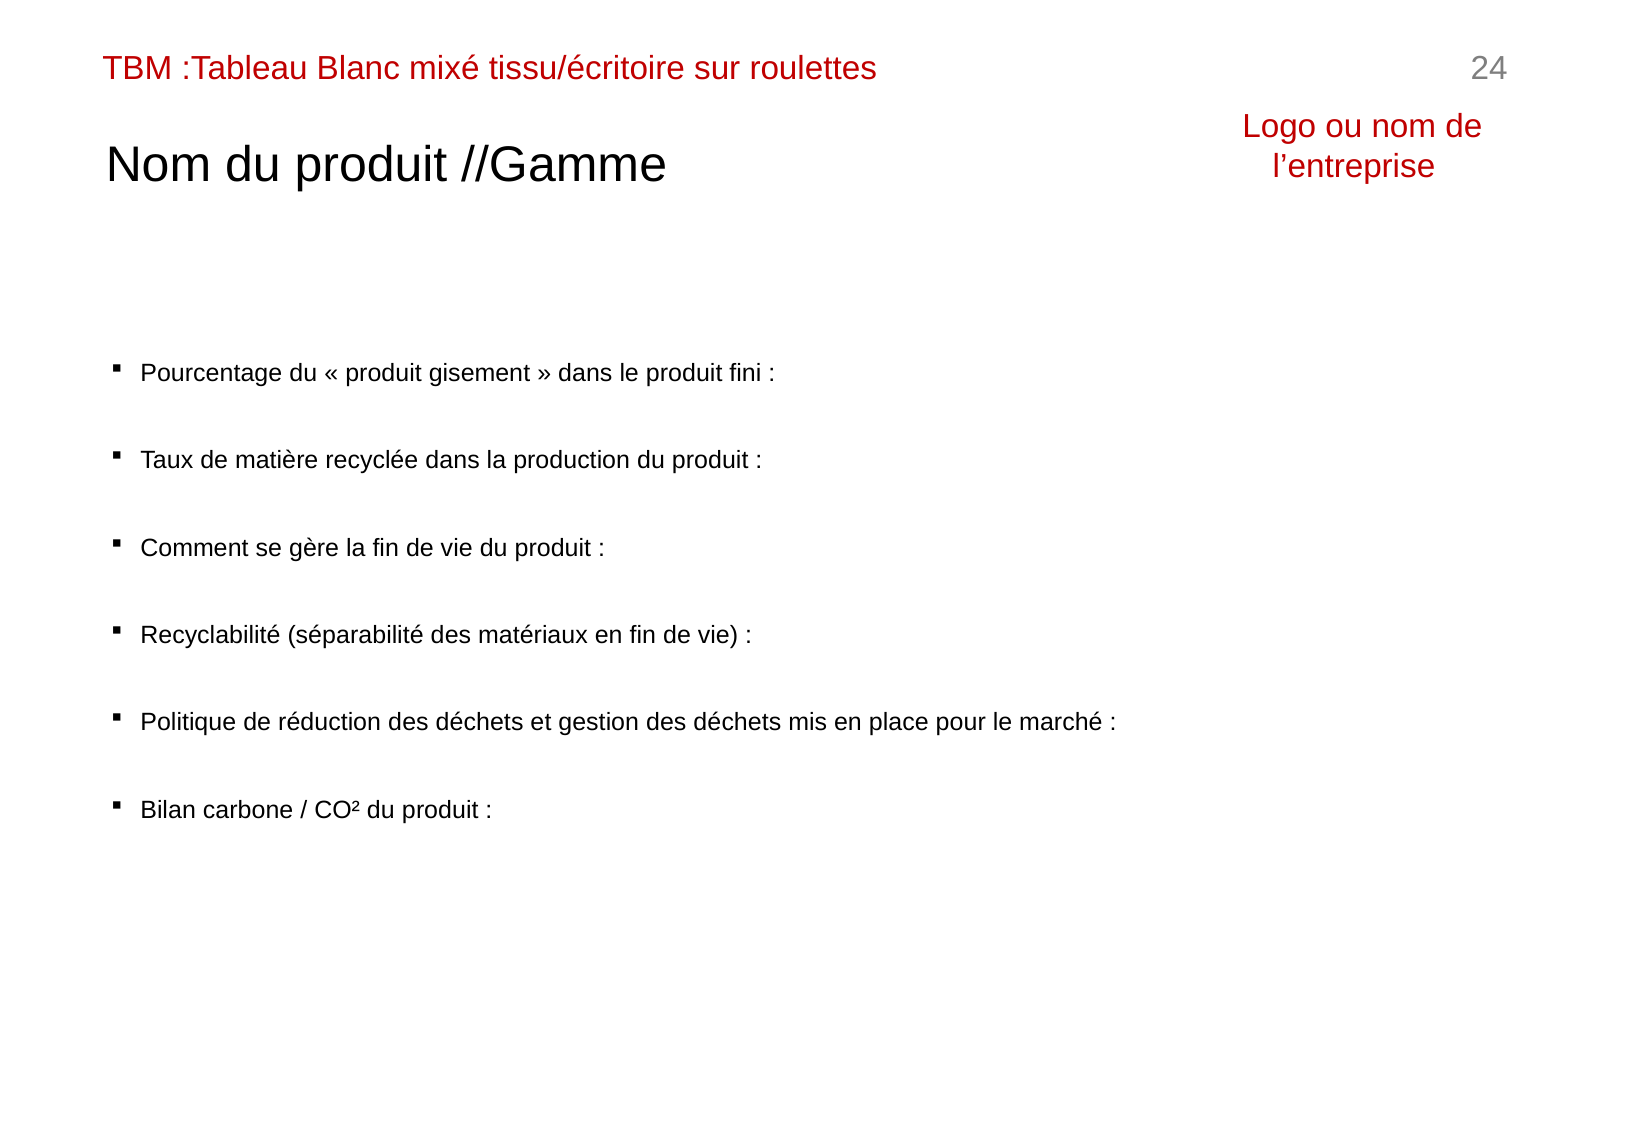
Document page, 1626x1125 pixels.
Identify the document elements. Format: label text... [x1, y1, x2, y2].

title TBM :Tableau Blanc mixé tissu/écritoire sur roulettes [102, 19, 1426, 109]
text_box Pourcentage du « produit gisement » dans le produit fini : Taux de matière recyclée dans la production du produit : Comment se gère la fin de vie du produit : Recyclabilité (séparabilité des matériaux en fin de vie) : Politique de réduction des déchets et gestion des déchets mis en place pour le marché : Bilan carbone / CO² du produit : [81, 304, 1333, 1067]
text_box Logo ou nom de l’entreprise [1141, 91, 1567, 197]
list Nom du produit //Gamme [91, 109, 1523, 215]
slide_number 24 [1426, 19, 1523, 91]
